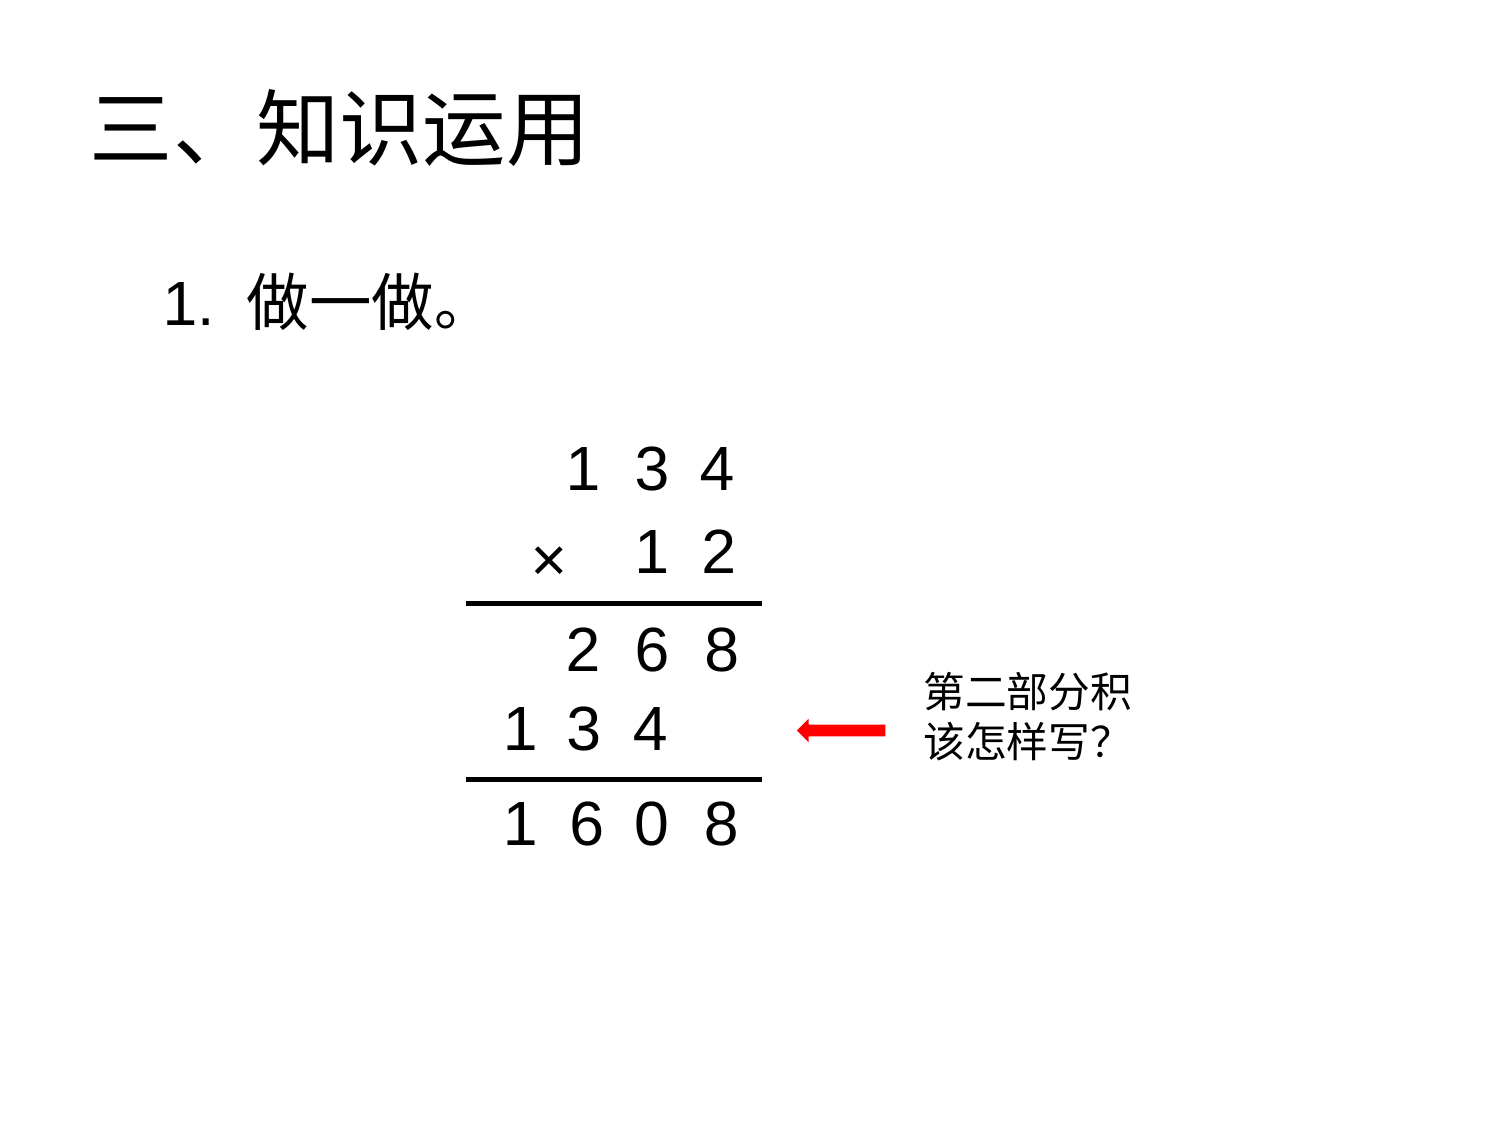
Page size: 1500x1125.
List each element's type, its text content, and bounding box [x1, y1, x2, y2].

text_box 1 3 4 [550, 420, 797, 511]
text_box × [515, 512, 634, 601]
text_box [796, 658, 1223, 788]
text_box 1. 做一做。 [147, 255, 691, 346]
text_box 1 2 [616, 511, 777, 594]
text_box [466, 680, 822, 883]
text_box 2 6 8 [550, 601, 797, 679]
text_box 三、知识运用 [74, 68, 1081, 208]
